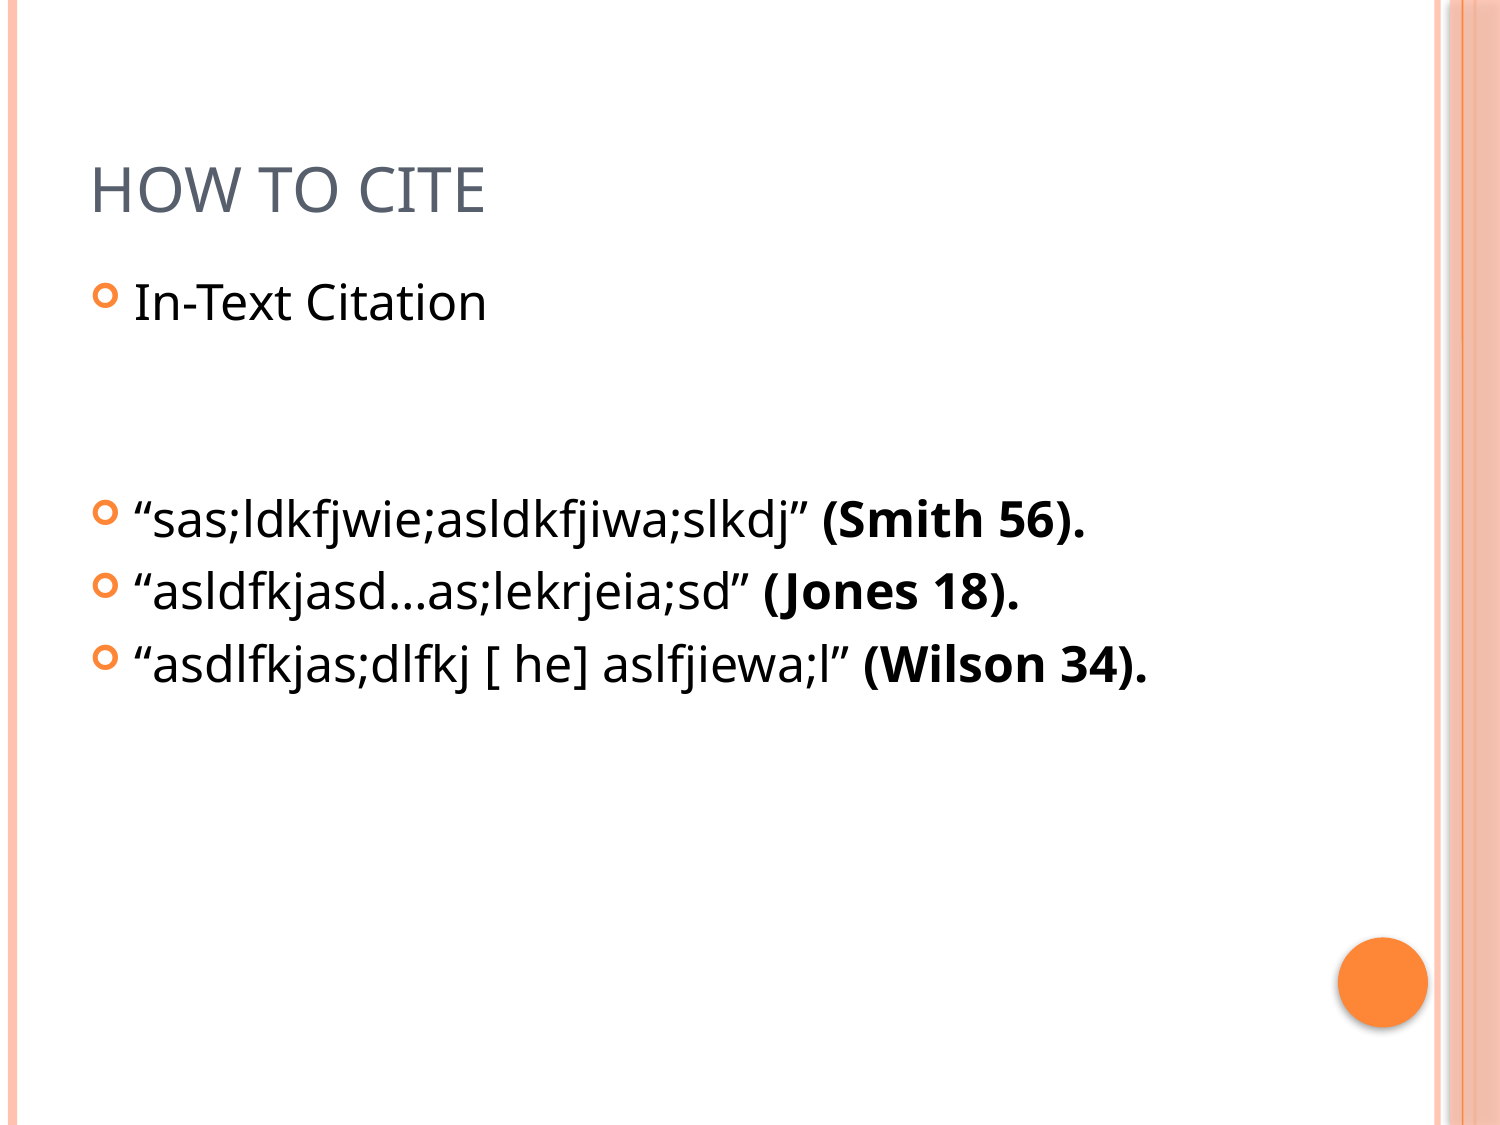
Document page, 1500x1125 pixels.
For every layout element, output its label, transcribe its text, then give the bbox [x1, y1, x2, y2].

list In-Text Citation “sas;ldkfjwie;asldkfjiwa;slkdj” (Smith 56). “asldfkjasd…as;lekrjeia;sd” (Jones 18). “asdlfkjas;dlfkj [ he] aslfjiewa;l” (Wilson 34). [75, 262, 1300, 1062]
title How to Cite [75, 45, 1300, 233]
